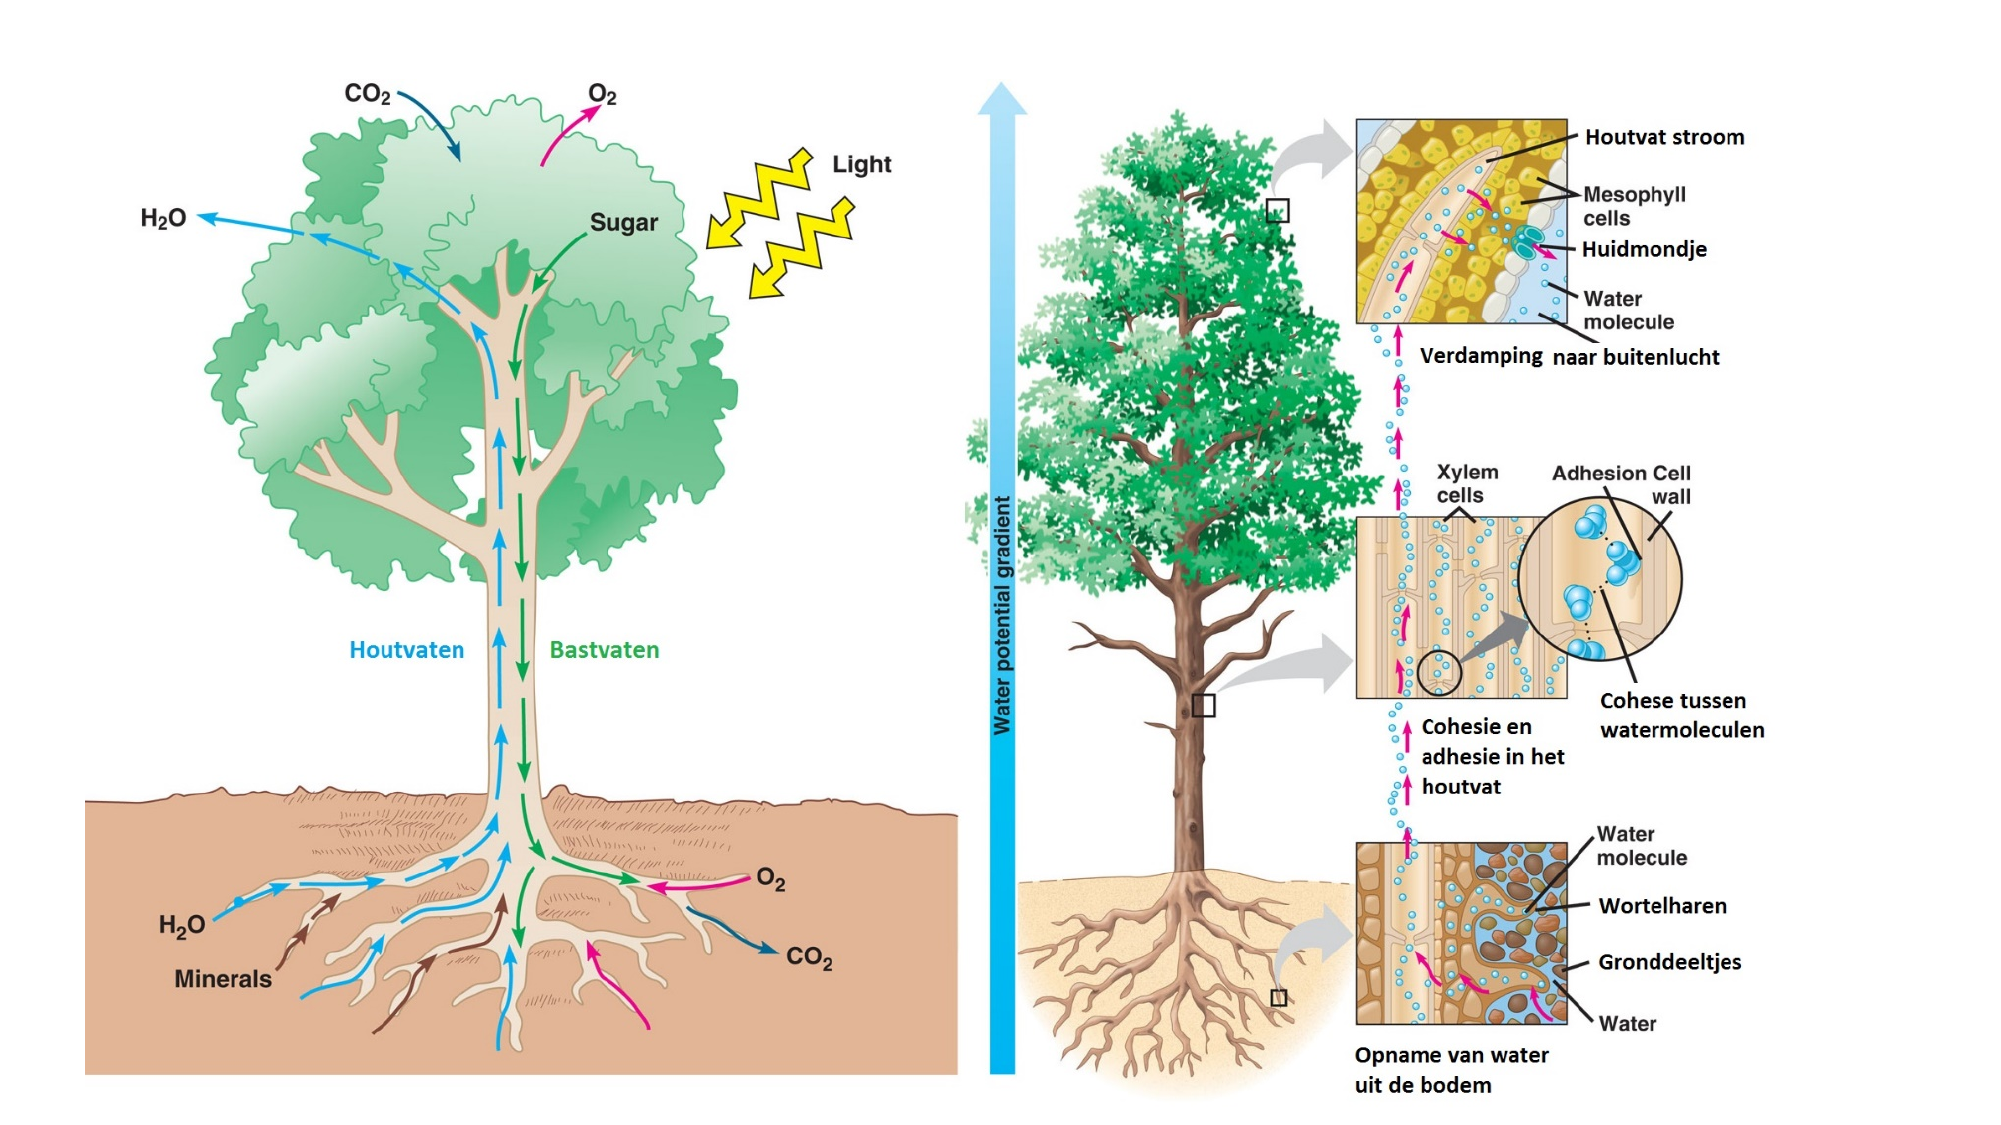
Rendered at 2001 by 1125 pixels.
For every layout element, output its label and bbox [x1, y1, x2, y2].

list [85, 79, 1803, 1111]
